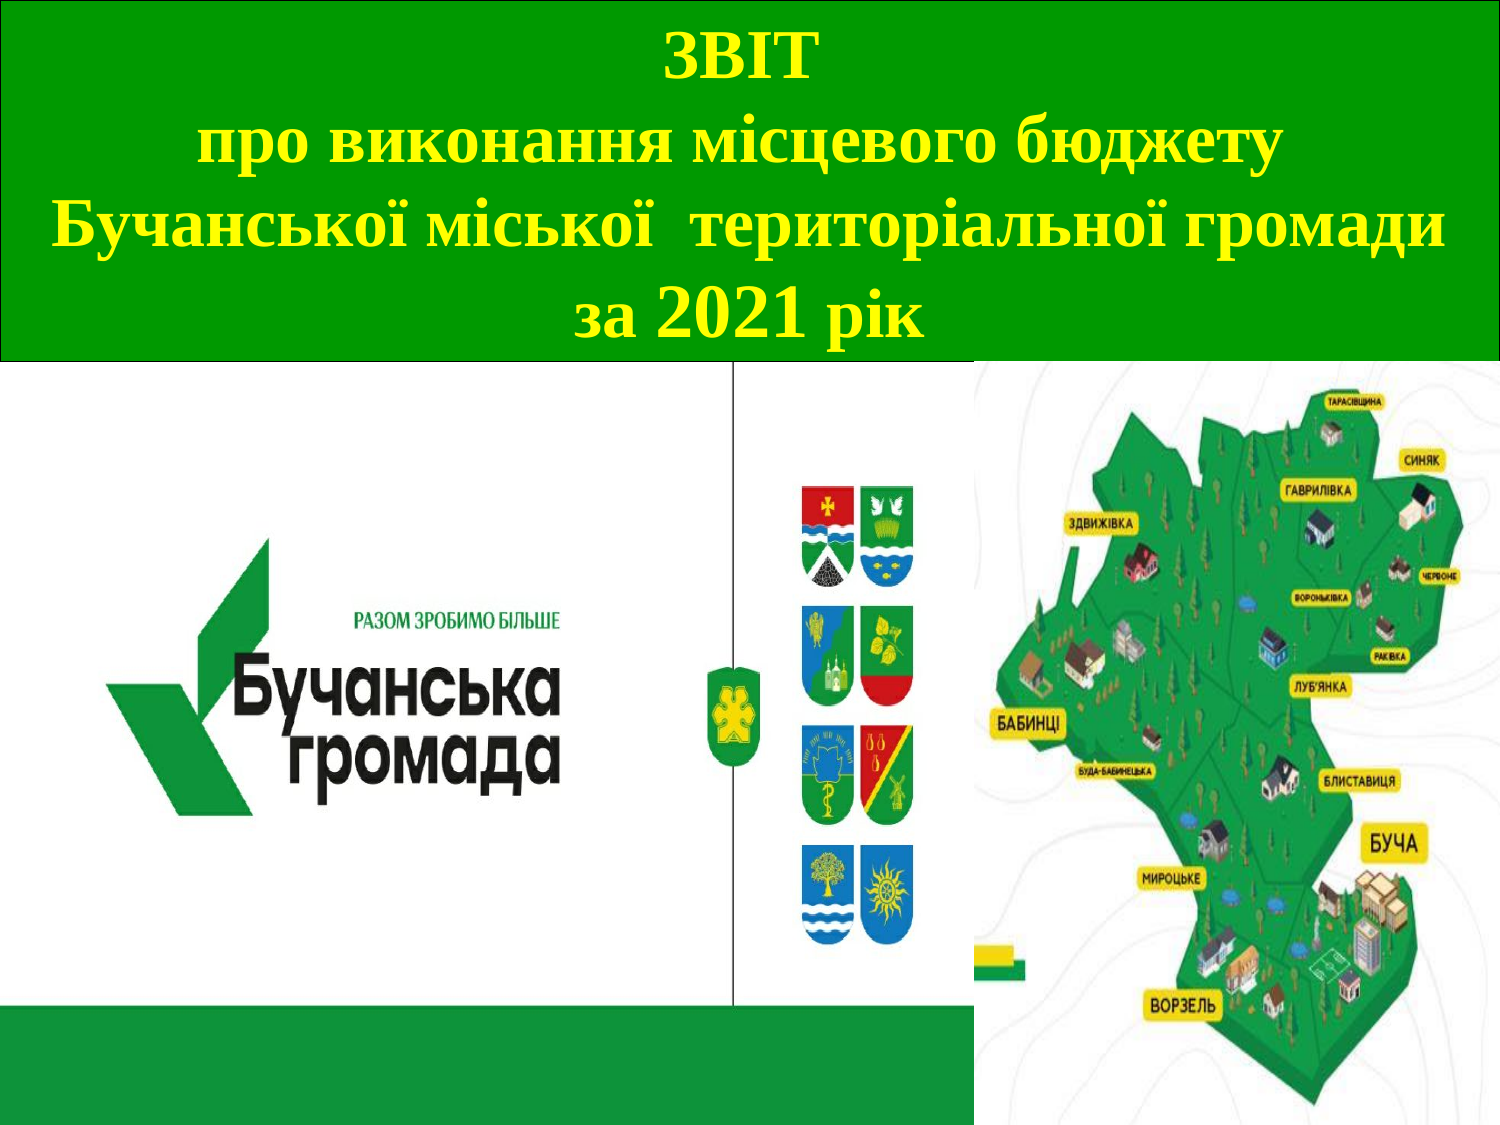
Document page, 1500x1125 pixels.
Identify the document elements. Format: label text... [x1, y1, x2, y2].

title ЗВІТ про виконання місцевого бюджету Бучанської міської територіальної громади за 2021 рік [0, 0, 1500, 361]
picture [0, 302, 1500, 1125]
